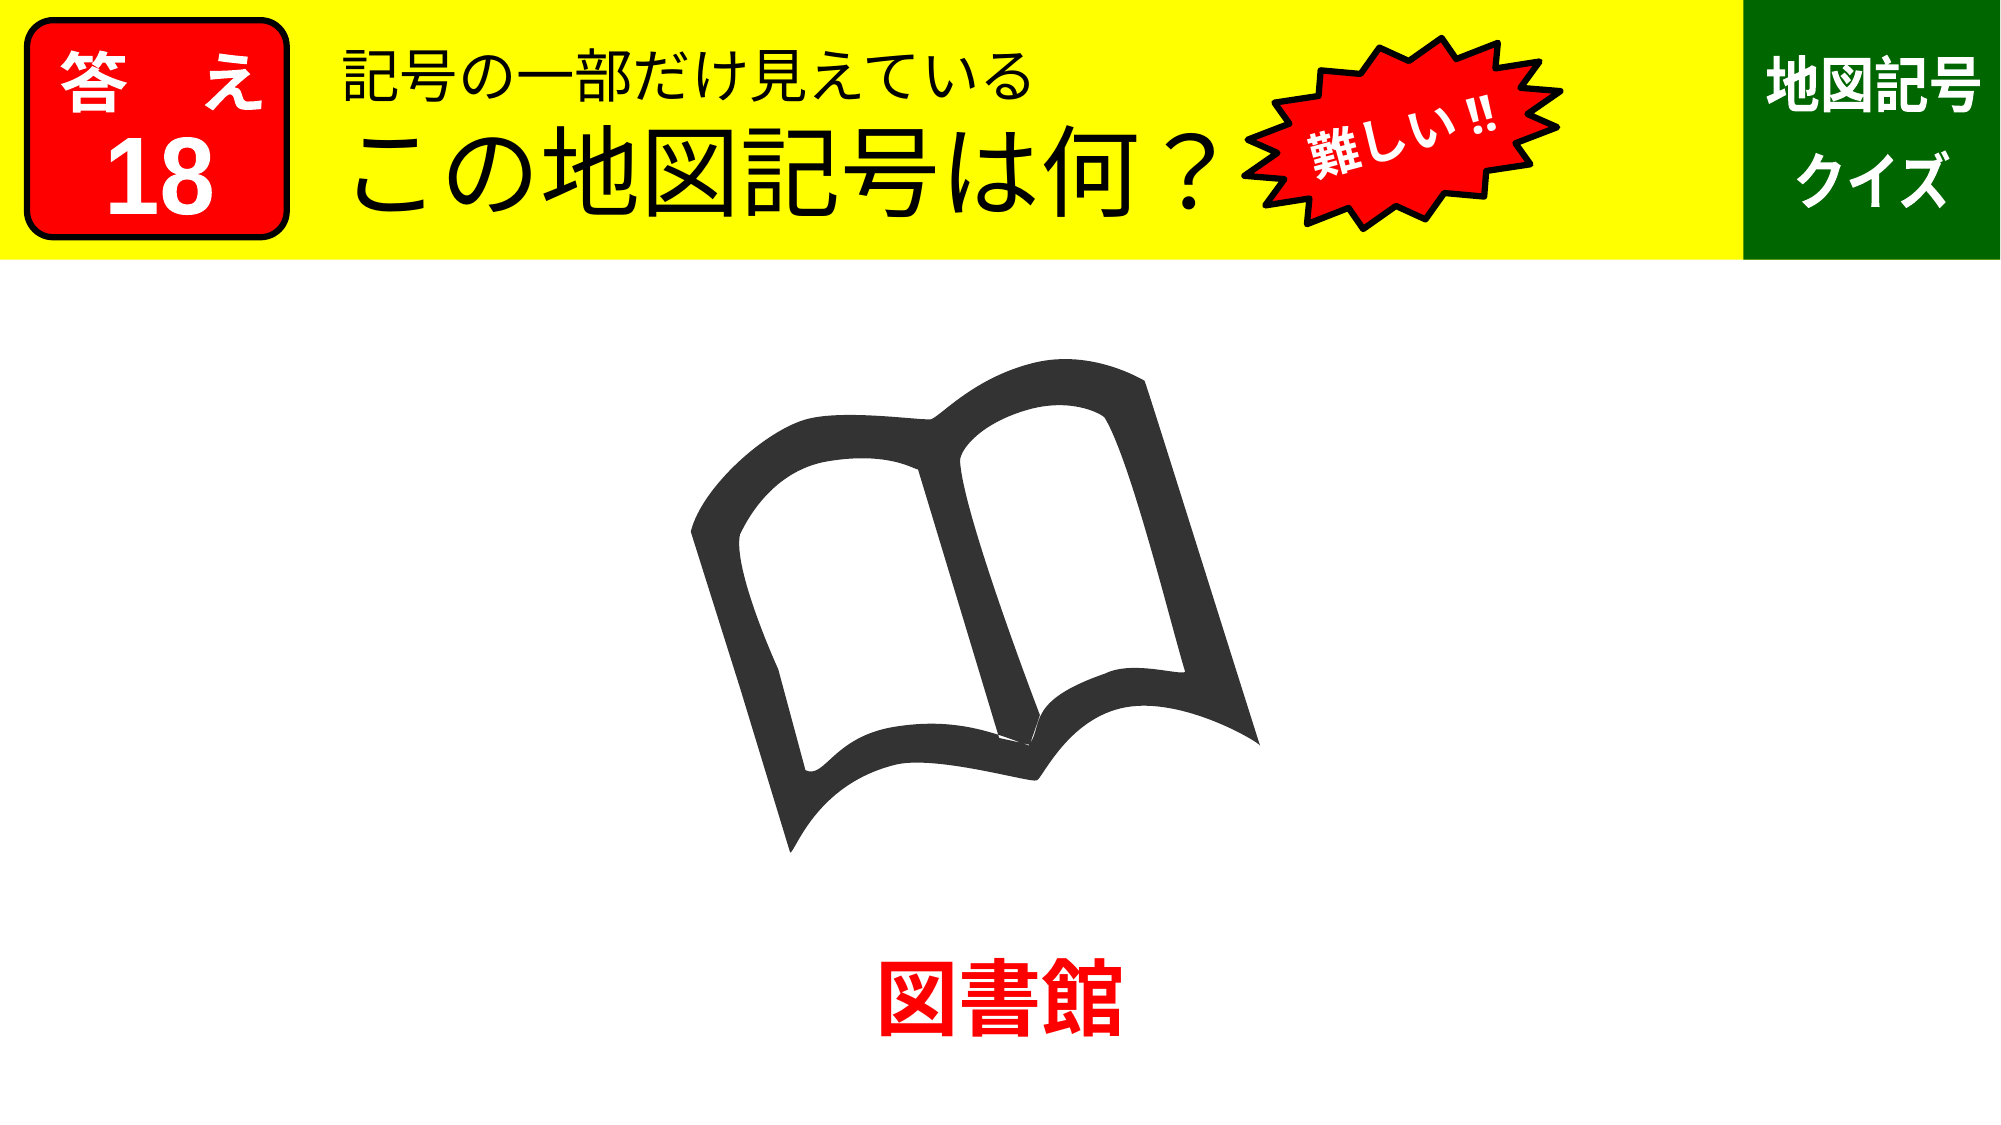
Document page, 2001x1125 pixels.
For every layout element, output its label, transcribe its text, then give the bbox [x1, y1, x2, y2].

text_box [690, 359, 1261, 853]
text_box 図書館 [860, 939, 1140, 1054]
text_box 記号の一部だけ見えている [326, 32, 1053, 117]
text_box 難しい!! [1244, 37, 1561, 230]
text_box この地図記号は何？ [325, 101, 1256, 237]
